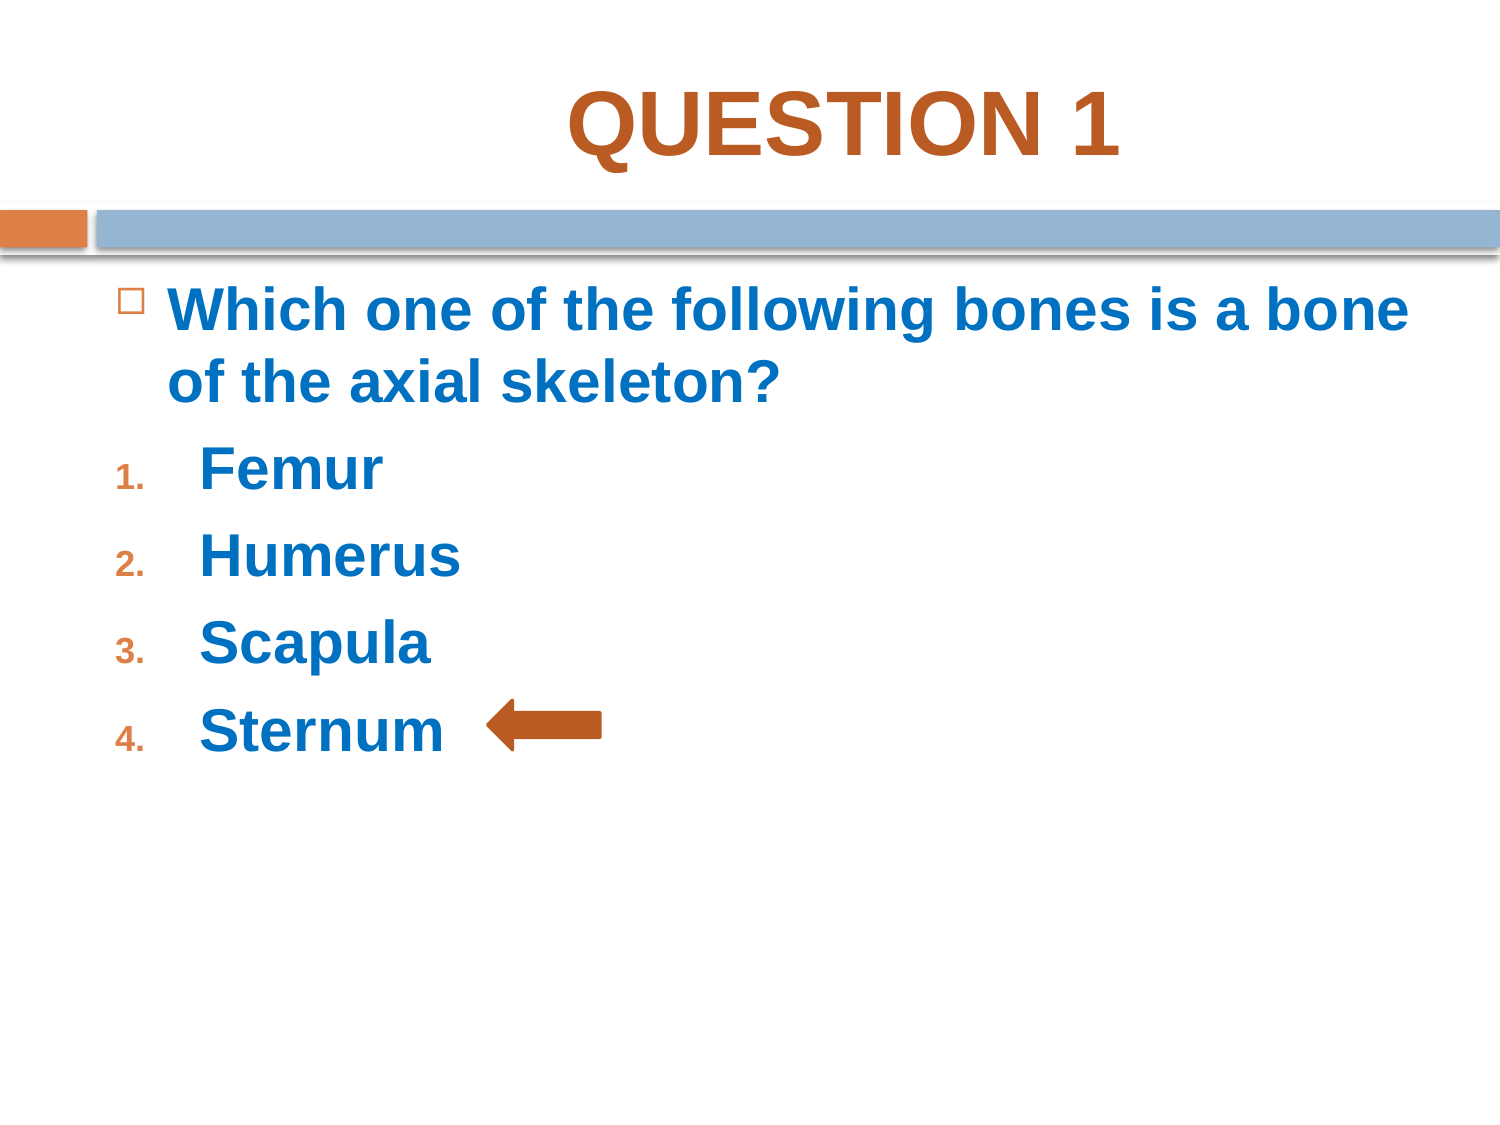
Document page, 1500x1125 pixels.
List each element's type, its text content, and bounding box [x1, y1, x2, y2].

title QUESTION 1 [100, 37, 1438, 200]
list Which one of the following bones is a bone of the axial skeleton? Femur Humerus Scapula Sternum [100, 262, 1438, 1000]
text_box [486, 698, 602, 752]
